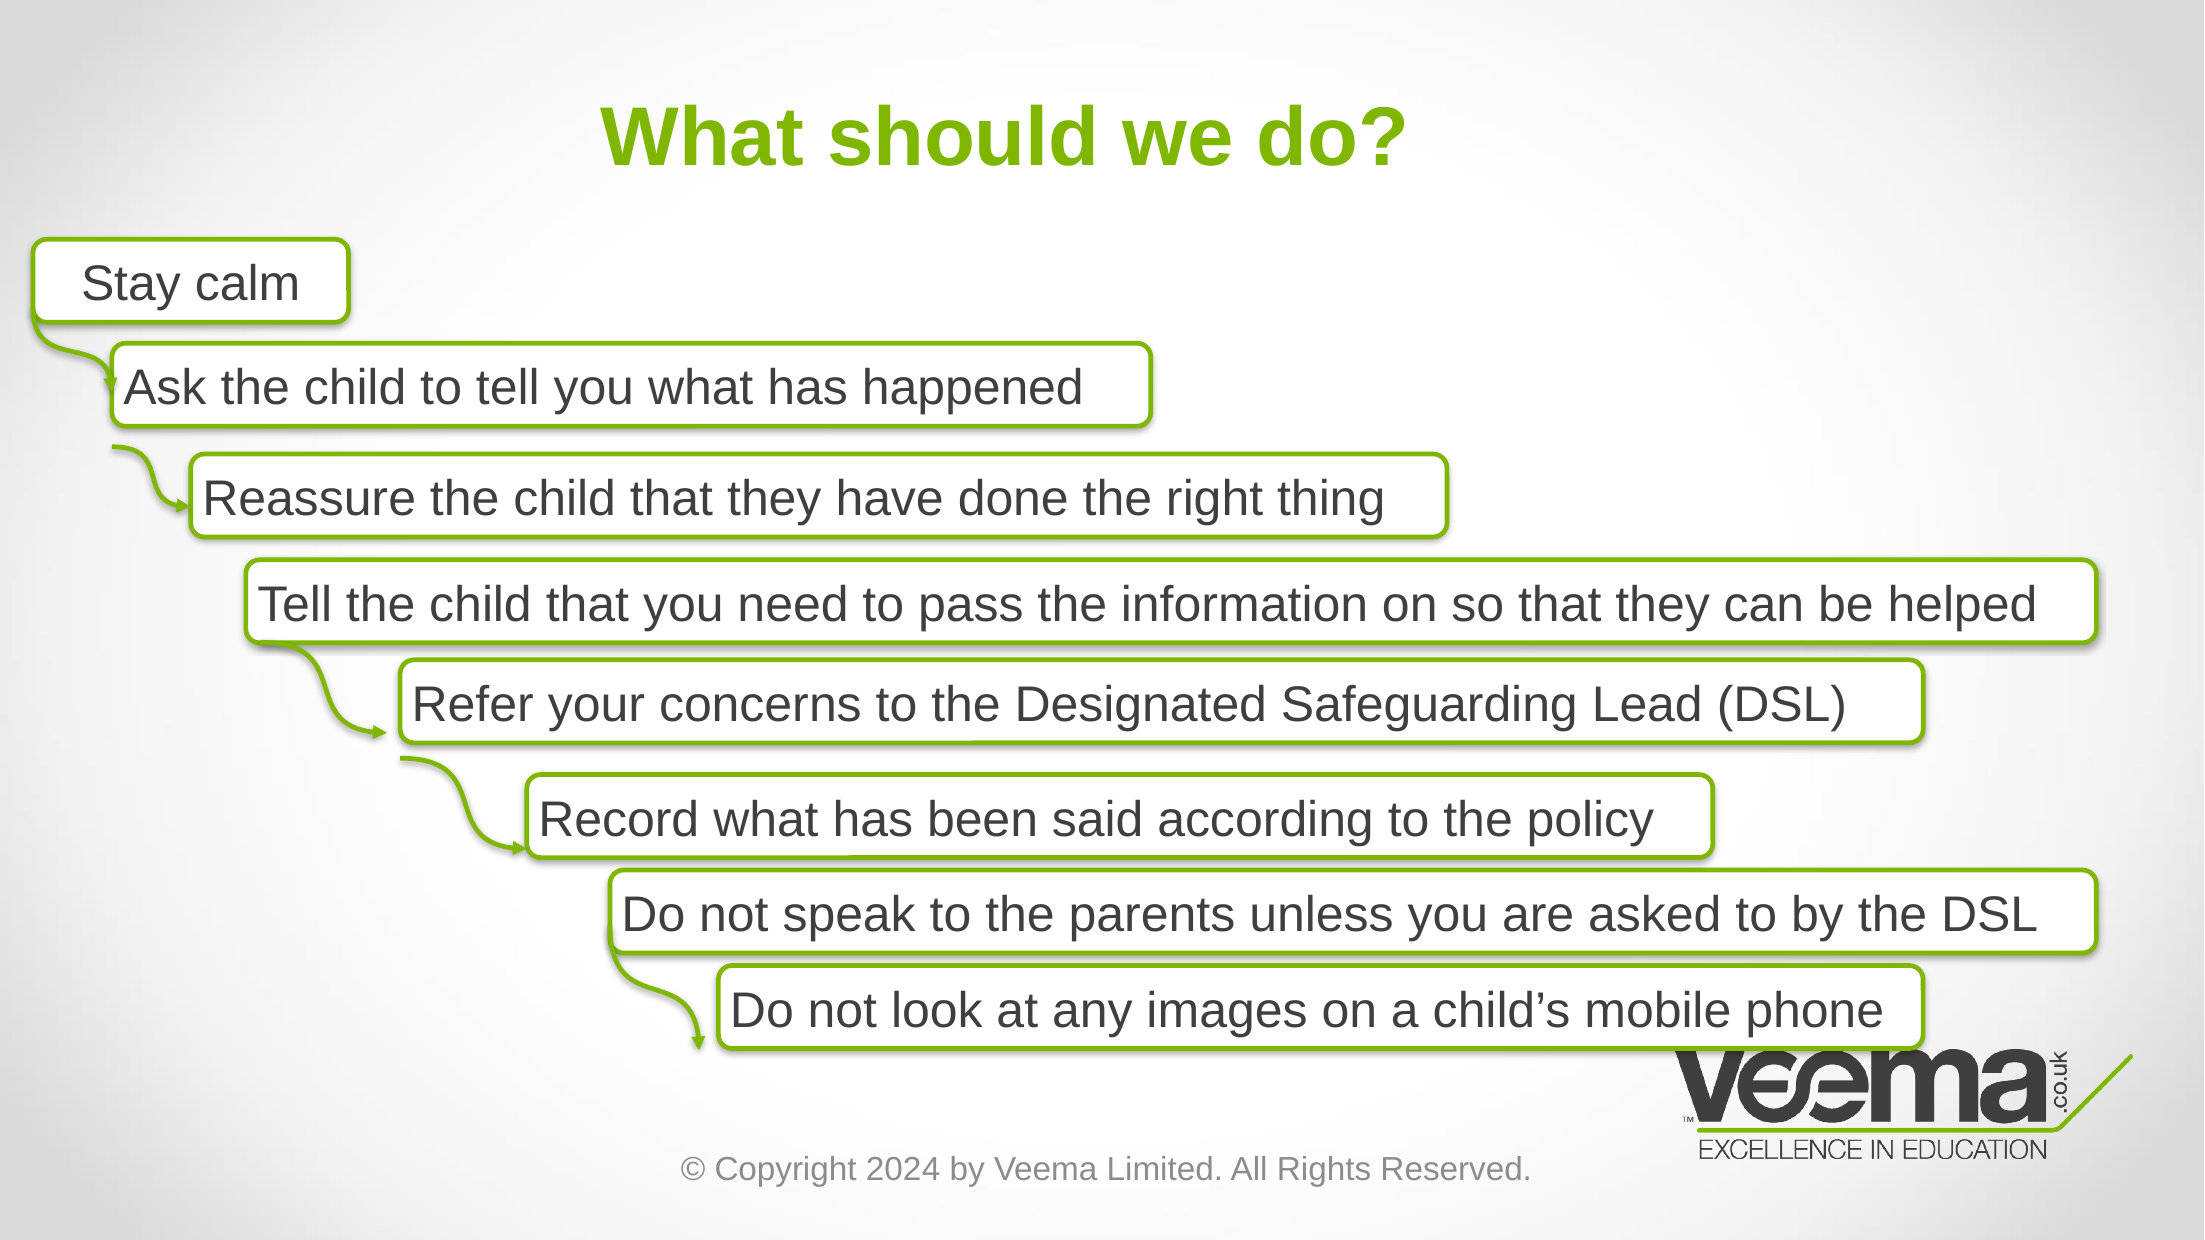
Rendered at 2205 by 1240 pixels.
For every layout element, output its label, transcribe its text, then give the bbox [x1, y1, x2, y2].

text_box Reassure the child that they have done the right thing [190, 453, 1447, 537]
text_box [399, 757, 528, 849]
title What should we do? [584, 73, 1427, 282]
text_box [591, 942, 718, 1033]
text_box Do not speak to the parents unless you are asked to by the DSL [609, 870, 2097, 954]
text_box Record what has been said according to the policy [530, 774, 1713, 858]
picture [0, 0, 2205, 1240]
text_box Tell the child that you need to pass the information on so that they can be helped [245, 559, 2097, 643]
text_box Refer your concerns to the Designated Safeguarding Lead (DSL) [400, 659, 1924, 743]
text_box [111, 446, 191, 508]
text_box Stay calm [32, 239, 349, 323]
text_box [30, 310, 115, 390]
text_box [259, 642, 388, 734]
text_box Do not look at any images on a child’s mobile phone [718, 965, 1924, 1049]
text_box Ask the child to tell you what has happened [111, 343, 1151, 427]
